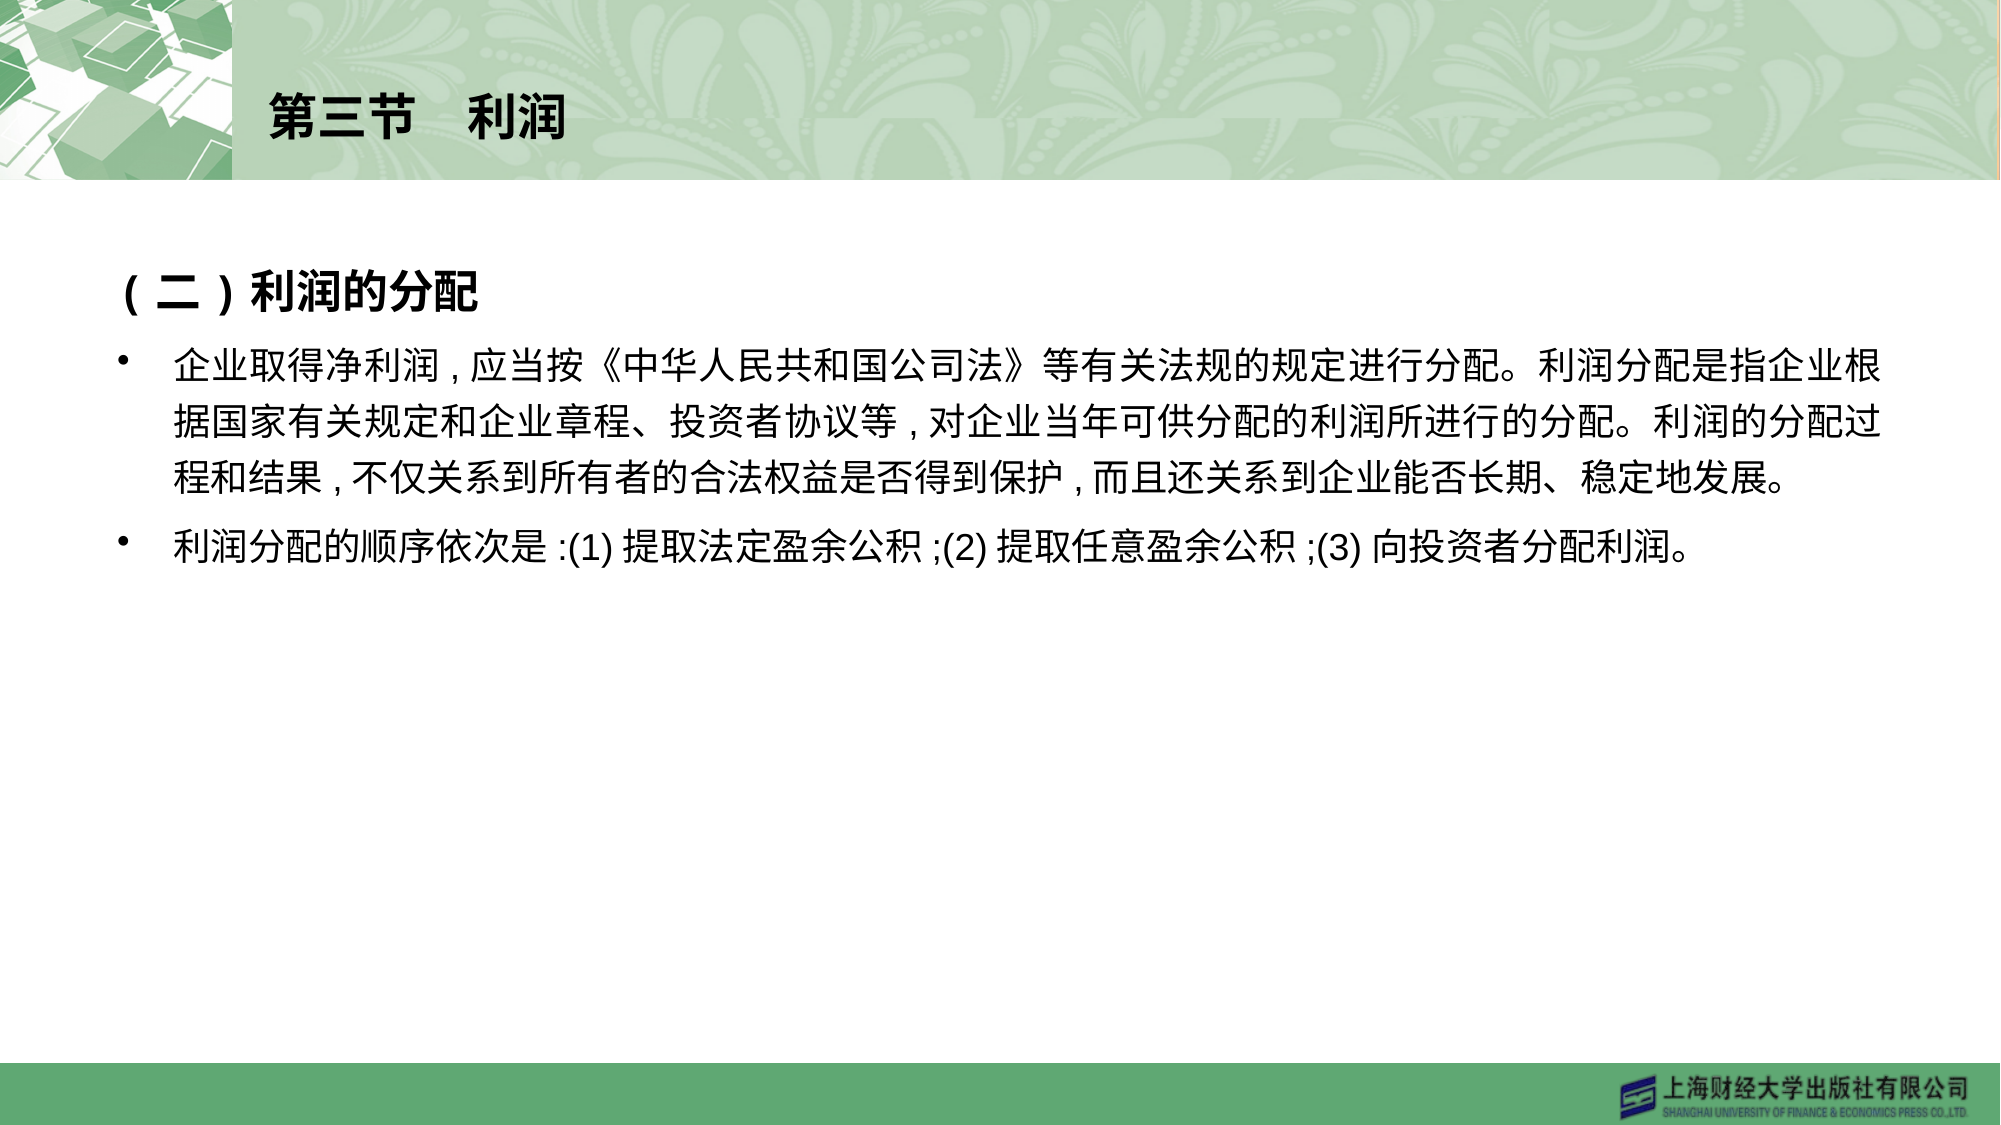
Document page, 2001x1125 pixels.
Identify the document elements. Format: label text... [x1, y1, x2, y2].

list (二)利润的分配 企业取得净利润,应当按《中华人民共和国公司法》等有关法规的规定进行分配。利润分配是指企业根据国家有关规定和企业章程、投资者协议等,对企业当年可供分配的利润所进行的分配。利润的分配过程和结果,不仅关系到所有者的合法权益是否得到保护,而且还关系到企业能否长期、稳定地发展。 利润分配的顺序依次是:(1)提取法定盈余公积;(2)提取任意盈余公积;(3)向投资者分配利润。 [102, 241, 1898, 1065]
picture [0, 0, 2001, 1125]
title 第三节 利润 [252, 64, 1609, 168]
